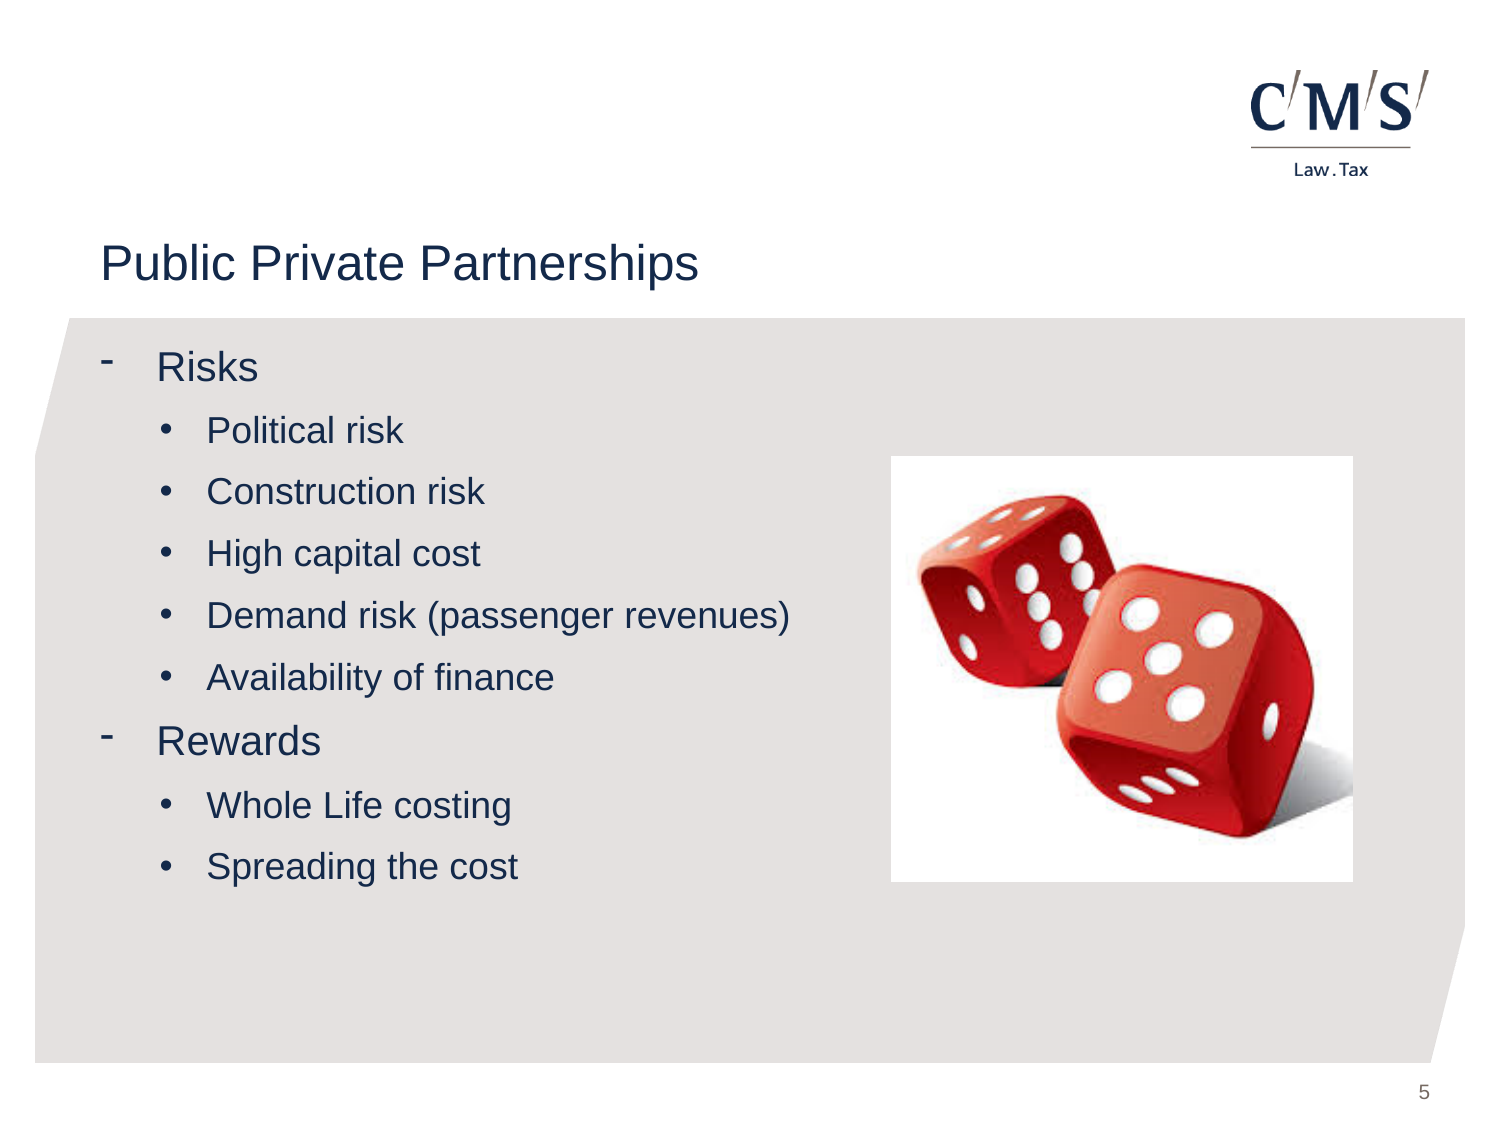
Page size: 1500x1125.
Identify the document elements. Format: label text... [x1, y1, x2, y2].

slide_number 5 [1350, 1070, 1446, 1111]
list Risks Political risk Construction risk High capital cost Demand risk (passenger revenues) Availability of finance Rewards Whole Life costing Spreading the cost [85, 331, 1430, 1006]
picture [35, 318, 1465, 1063]
picture [1251, 70, 1429, 176]
list Public Private Partnerships [85, 38, 1178, 299]
